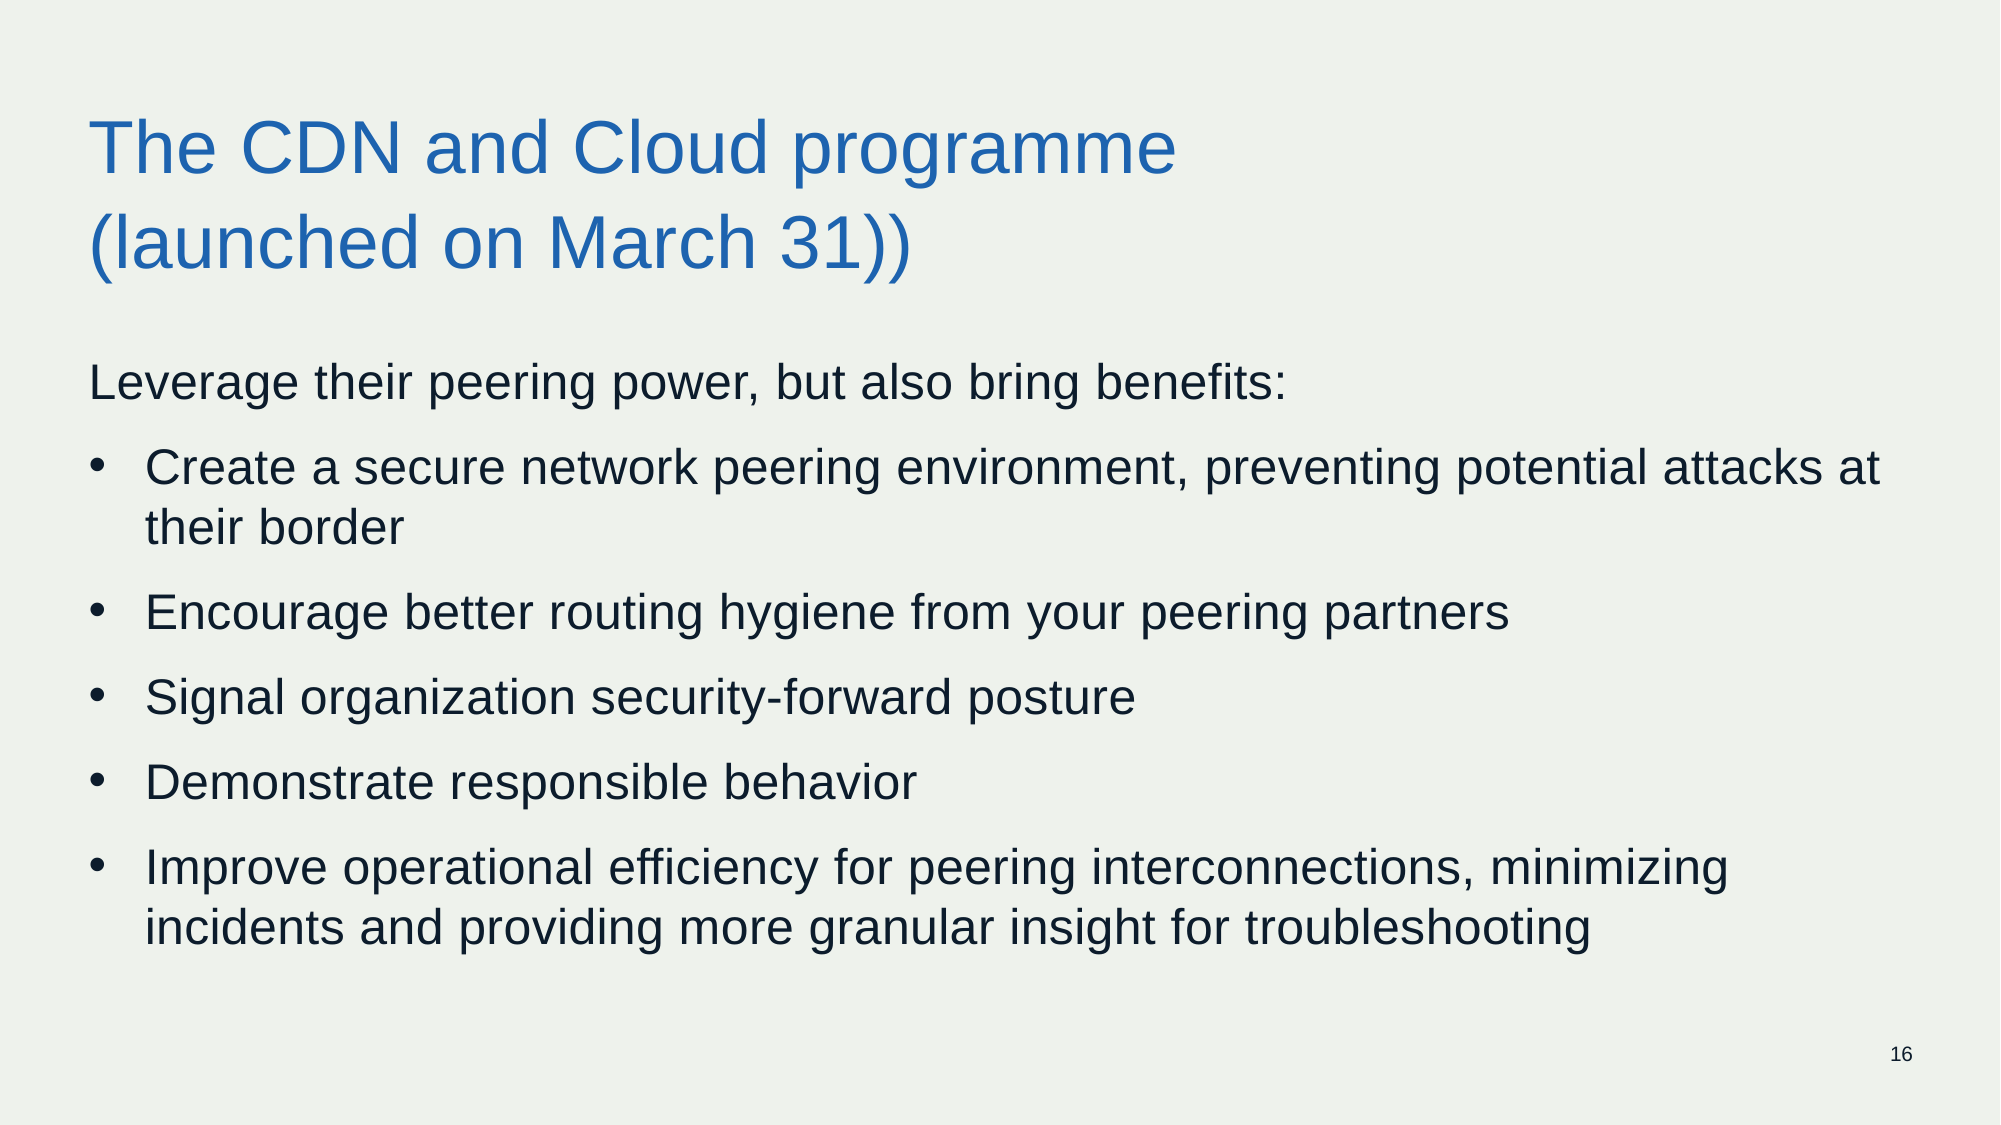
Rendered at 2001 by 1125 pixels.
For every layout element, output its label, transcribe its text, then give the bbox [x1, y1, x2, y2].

title The CDN and Cloud programme (launched on March 31)) [88, 93, 1940, 182]
list Leverage their peering power, but also bring benefits: Create a secure network peering environment, preventing potential attacks at their border Encourage better routing hygiene from your peering partners Signal organization security-forward posture Demonstrate responsible behavior Improve operational efficiency for peering interconnections, minimizing incidents and providing more granular insight for troubleshooting [88, 349, 1913, 973]
slide_number 16 [1463, 1040, 1913, 1069]
